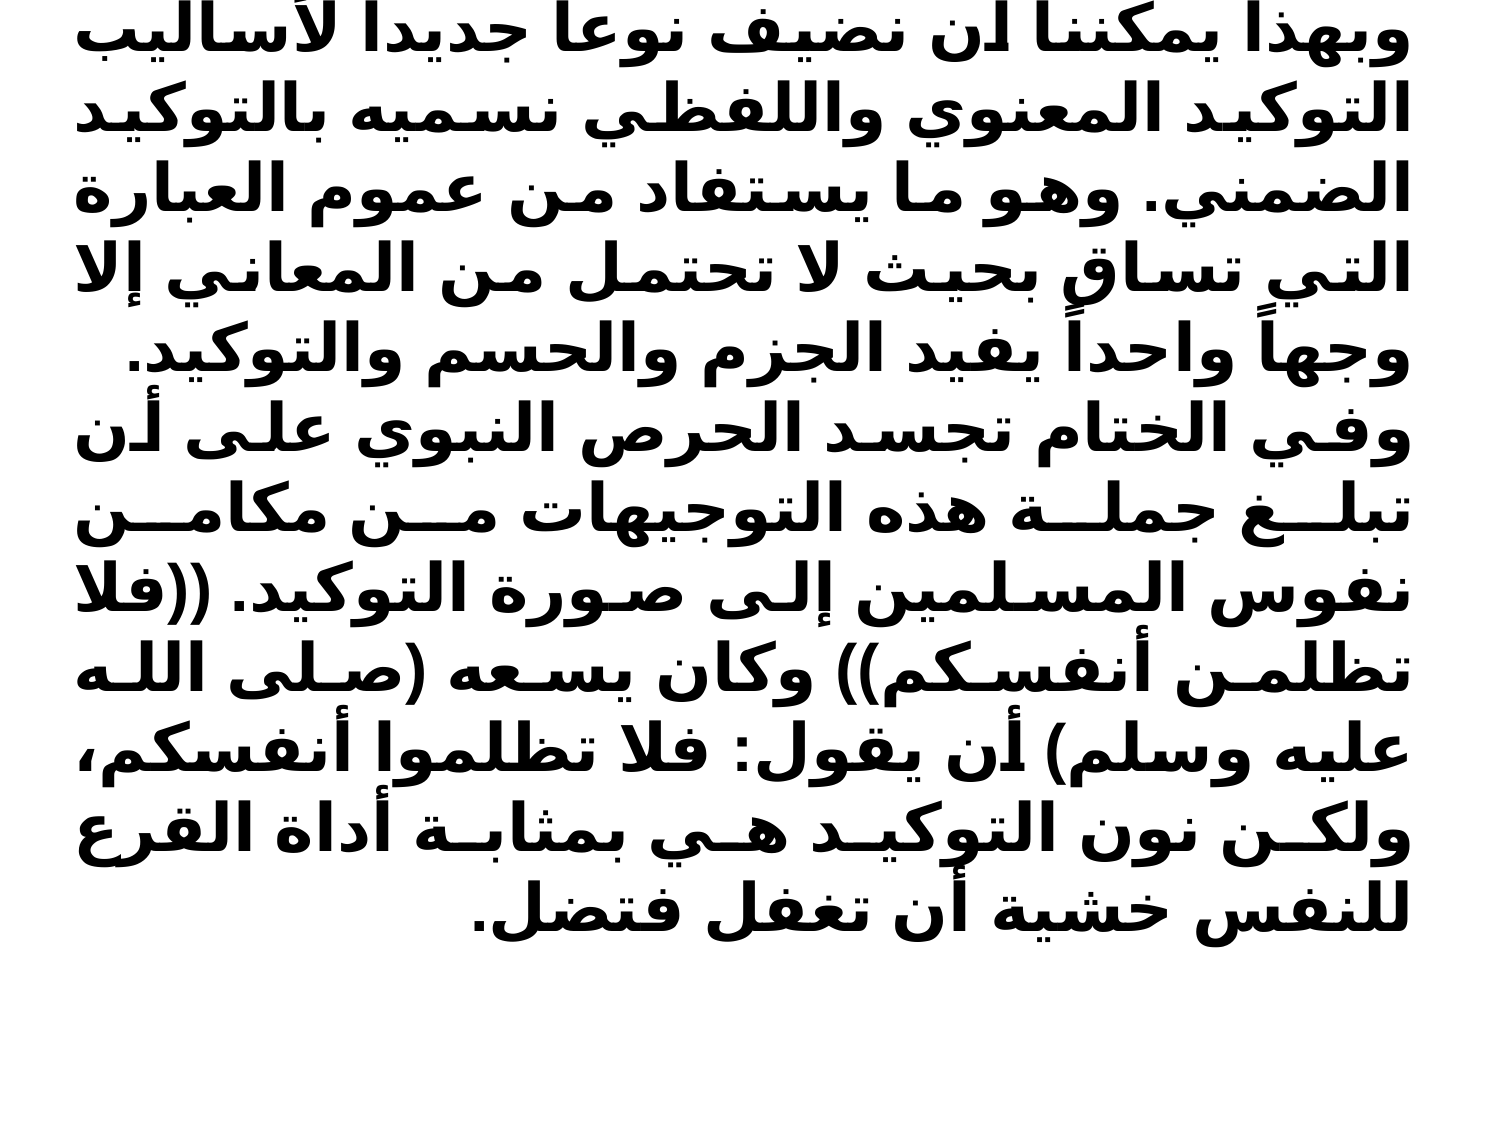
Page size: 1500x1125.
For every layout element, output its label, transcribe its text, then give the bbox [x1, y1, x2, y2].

text_box وبهذا يمكننا أن نضيف نوعاً جديداً لأساليب التوكيد المعنوي واللفظي نسميه بالتوكيد الضمني. وهو ما يستفاد من عموم العبارة التي تساق بحيث لا تحتمل من المعاني إلا وجهاً واحداً يفيد الجزم والحسم والتوكيد. وفي الختام تجسد الحرص النبوي على أن تبلغ جملة هذه التوجيهات من مكامن نفوس المسلمين إلى صورة التوكيد. ((فلا تظلمن أنفسكم)) وكان يسعه (صلى الله عليه وسلم) أن يقول: فلا تظلموا أنفسكم، ولكن نون التوكيد هي بمثابة أداة القرع للنفس خشية أن تغفل فتضل. [58, 0, 1430, 998]
